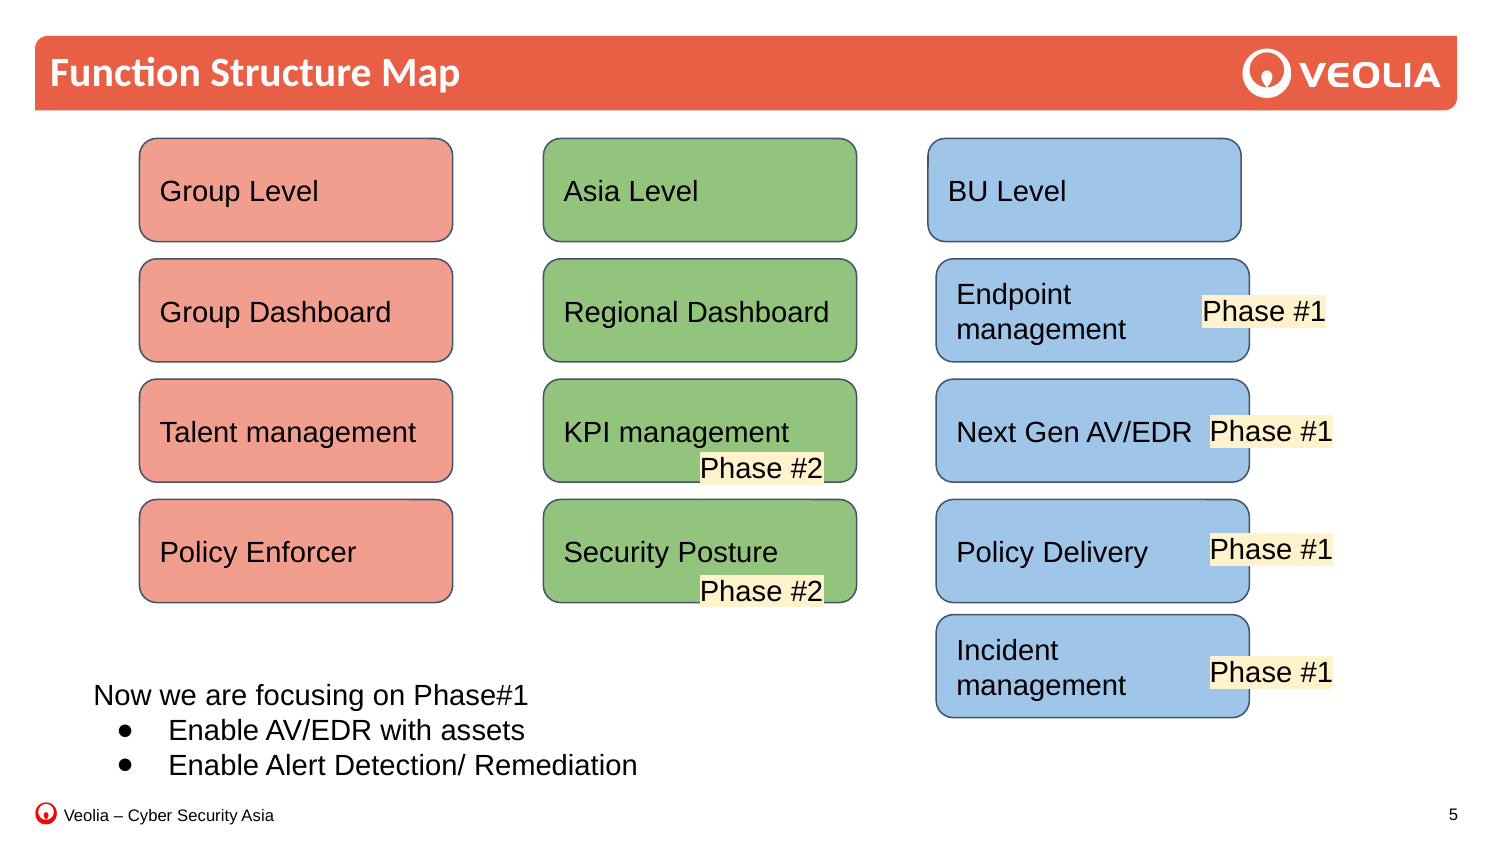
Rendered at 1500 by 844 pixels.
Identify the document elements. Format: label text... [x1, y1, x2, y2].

text_box Group Level [139, 138, 453, 242]
text_box Phase #1 [1187, 277, 1370, 343]
text_box Phase #1 [1194, 638, 1377, 704]
text_box Endpoint management [936, 258, 1250, 362]
picture [35, 802, 57, 825]
text_box Now we are focusing on Phase#1 Enable AV/EDR with assets Enable Alert Detection/ Remediation [78, 661, 697, 797]
text_box Phase #2 [684, 556, 867, 622]
text_box Next Gen AV/EDR [936, 379, 1250, 483]
text_box Phase #1 [1194, 397, 1377, 463]
text_box Asia Level [543, 138, 857, 242]
title Function Structure Map [35, 36, 1457, 111]
text_box Phase #1 [1194, 515, 1377, 581]
text_box Talent management [139, 379, 453, 483]
text_box Policy Delivery [936, 499, 1250, 603]
text_box Regional Dashboard [543, 258, 857, 362]
text_box Security Posture [543, 499, 857, 603]
text_box BU Level [927, 138, 1242, 242]
text_box KPI management [543, 379, 857, 483]
text_box Phase #2 [684, 434, 867, 500]
text_box Group Dashboard [139, 258, 453, 362]
text_box Incident management [936, 614, 1250, 718]
text_box Policy Enforcer [139, 499, 453, 603]
